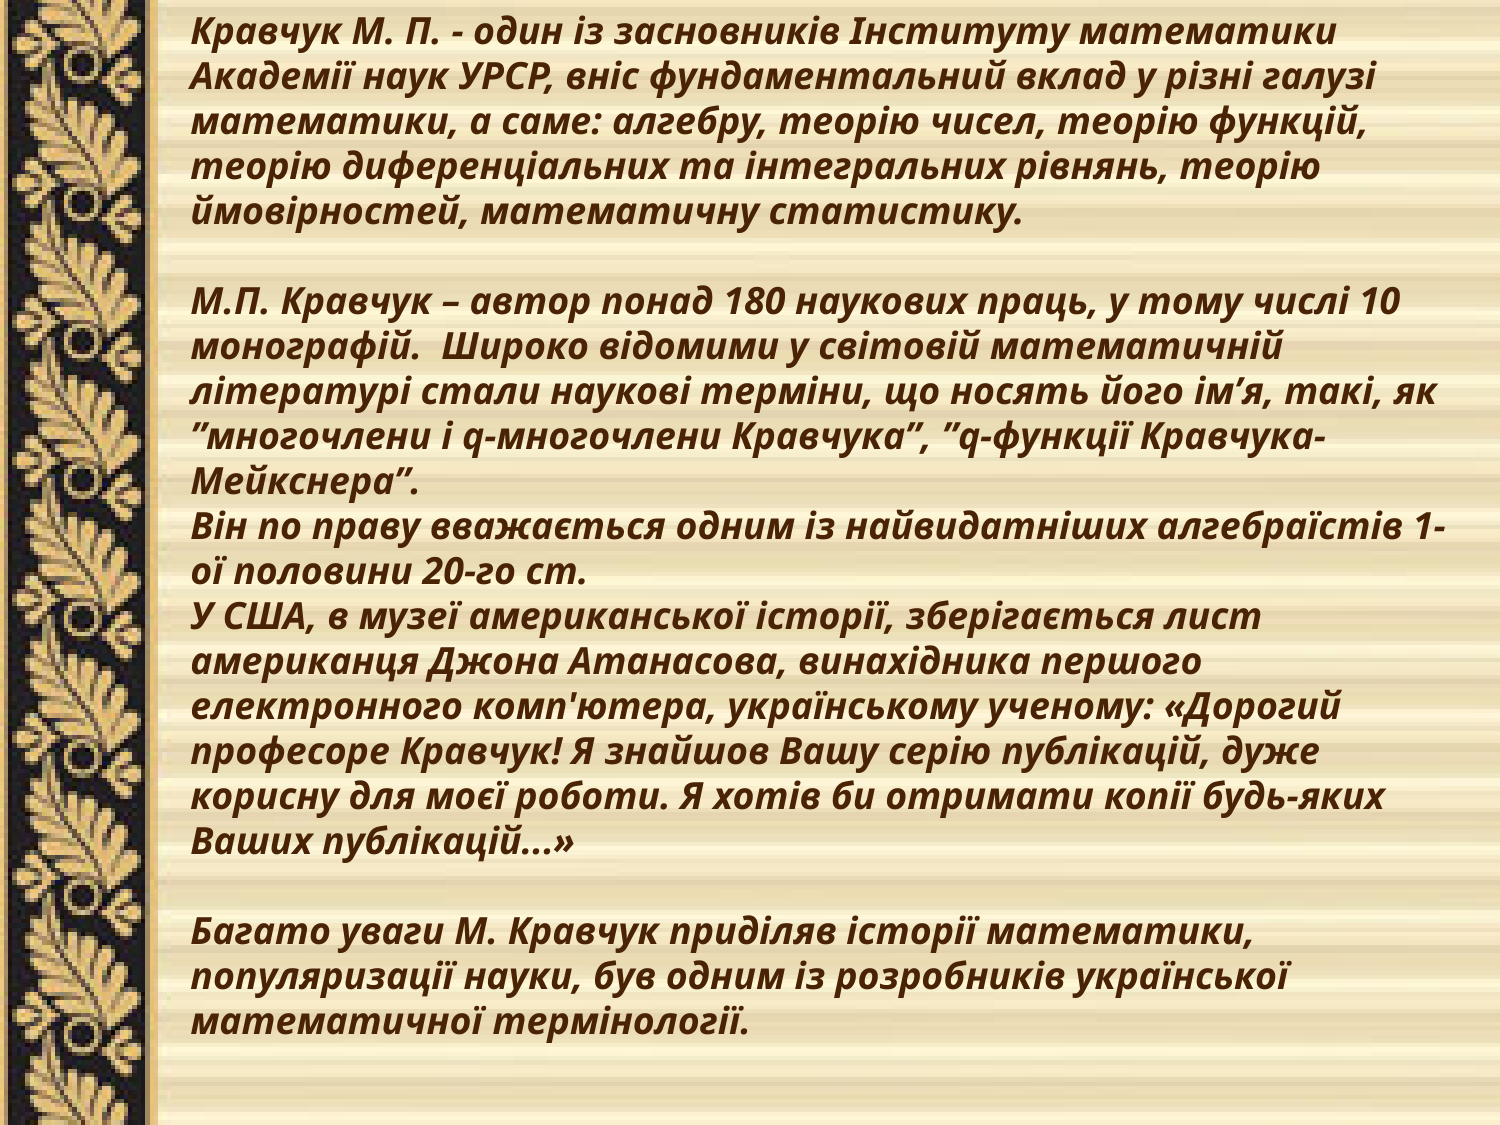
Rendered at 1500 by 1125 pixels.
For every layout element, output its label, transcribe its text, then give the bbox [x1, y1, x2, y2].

text_box Кравчук М. П. - один із засновників Інституту математики Академії наук УРСР, вніс фундаментальний вклад у різні галузі математики, а саме: алгебру, теорію чисел, теорію функцій, теорію диференціальних та інтегральних рівнянь, теорію ймовірностей, математичну статистику. М.П. Кравчук – автор понад 180 наукових праць, у тому числі 10 монографій. Широко відомими у світовій математичній літературі стали наукові терміни, що носять його ім’я, такі, як ”многочлени і q-многочлени Кравчука”, ”q-функції Кравчука-Мейкснера”. Він по праву вважається одним із найвидатніших алгебраїстів 1-ої половини 20-го ст. У США, в музеї американської історії, зберігається лист американця Джона Атанасова, винахідника першого електронного комп'ютера, українському ученому: «Дорогий професоре Кравчук! Я знайшов Вашу серію публікацій, дуже корисну для моєї роботи. Я хотів би отримати копії будь-яких Ваших публікацій...» Багато уваги М. Кравчук приділяв історії математики, популяризації науки, був одним із розробників української математичної термінології. [175, 0, 1465, 1050]
picture [0, 0, 1500, 1125]
